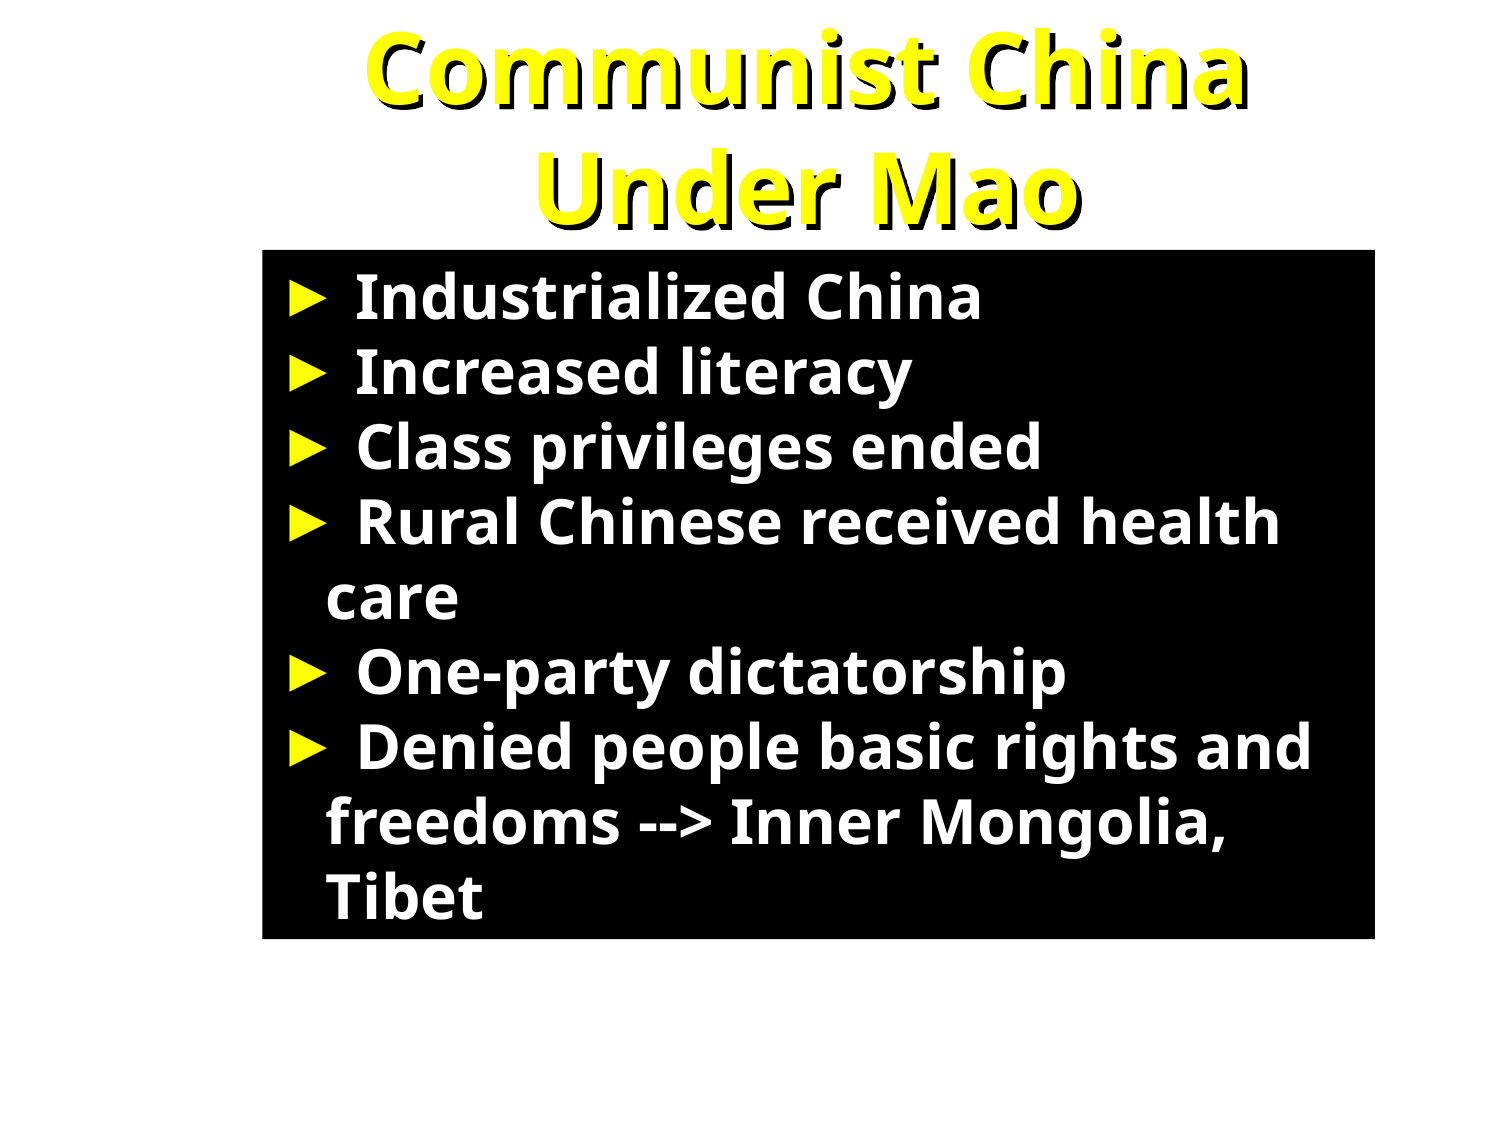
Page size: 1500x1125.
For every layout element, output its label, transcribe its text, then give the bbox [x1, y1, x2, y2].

text_box Industrialized China Increased literacy Class privileges ended Rural Chinese received health care One-party dictatorship Denied people basic rights and freedoms --> Inner Mongolia, Tibet [262, 249, 1375, 940]
title Communist China Under Mao [225, 50, 1388, 200]
